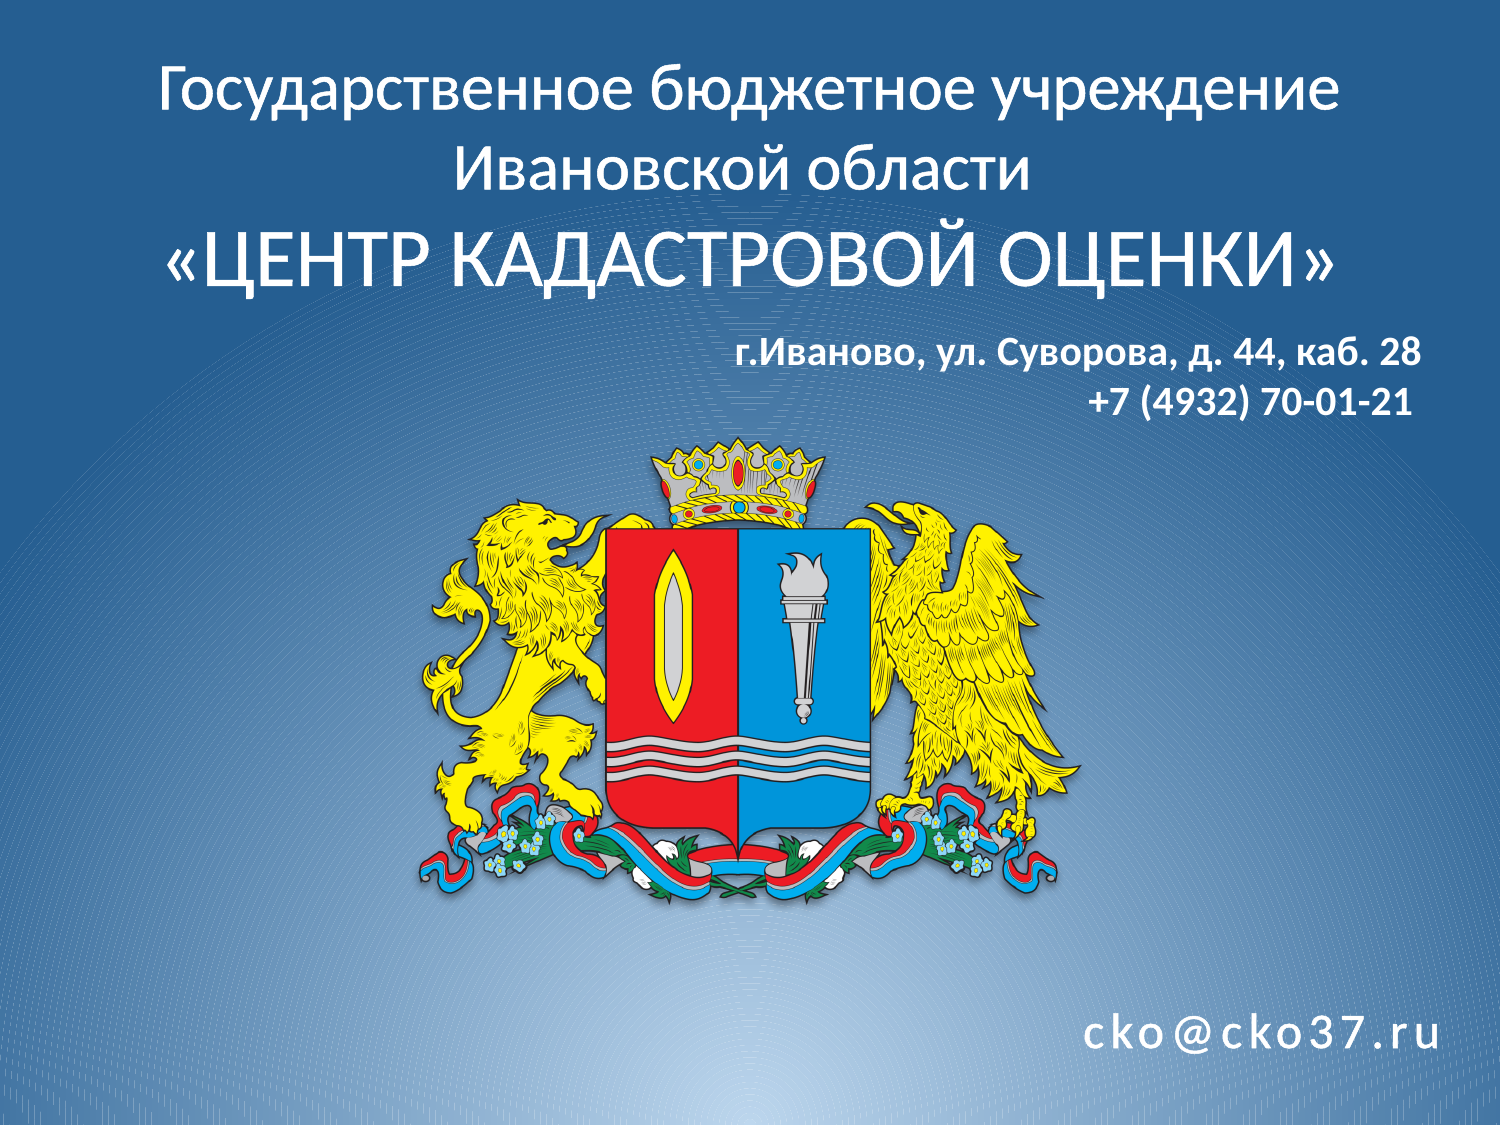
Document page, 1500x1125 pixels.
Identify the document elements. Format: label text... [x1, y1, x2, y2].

text_box cko@cko37.ru [1068, 990, 1456, 1066]
picture [418, 436, 1082, 906]
text_box г.Иваново, ул. Суворова, д. 44, каб. 28 +7 (4932) 70-01-21 [719, 316, 1438, 432]
text_box Государственное бюджетное учреждение Ивановской области «ЦЕНТР КАДАСТРОВОЙ ОЦЕНКИ» [0, 35, 1500, 310]
